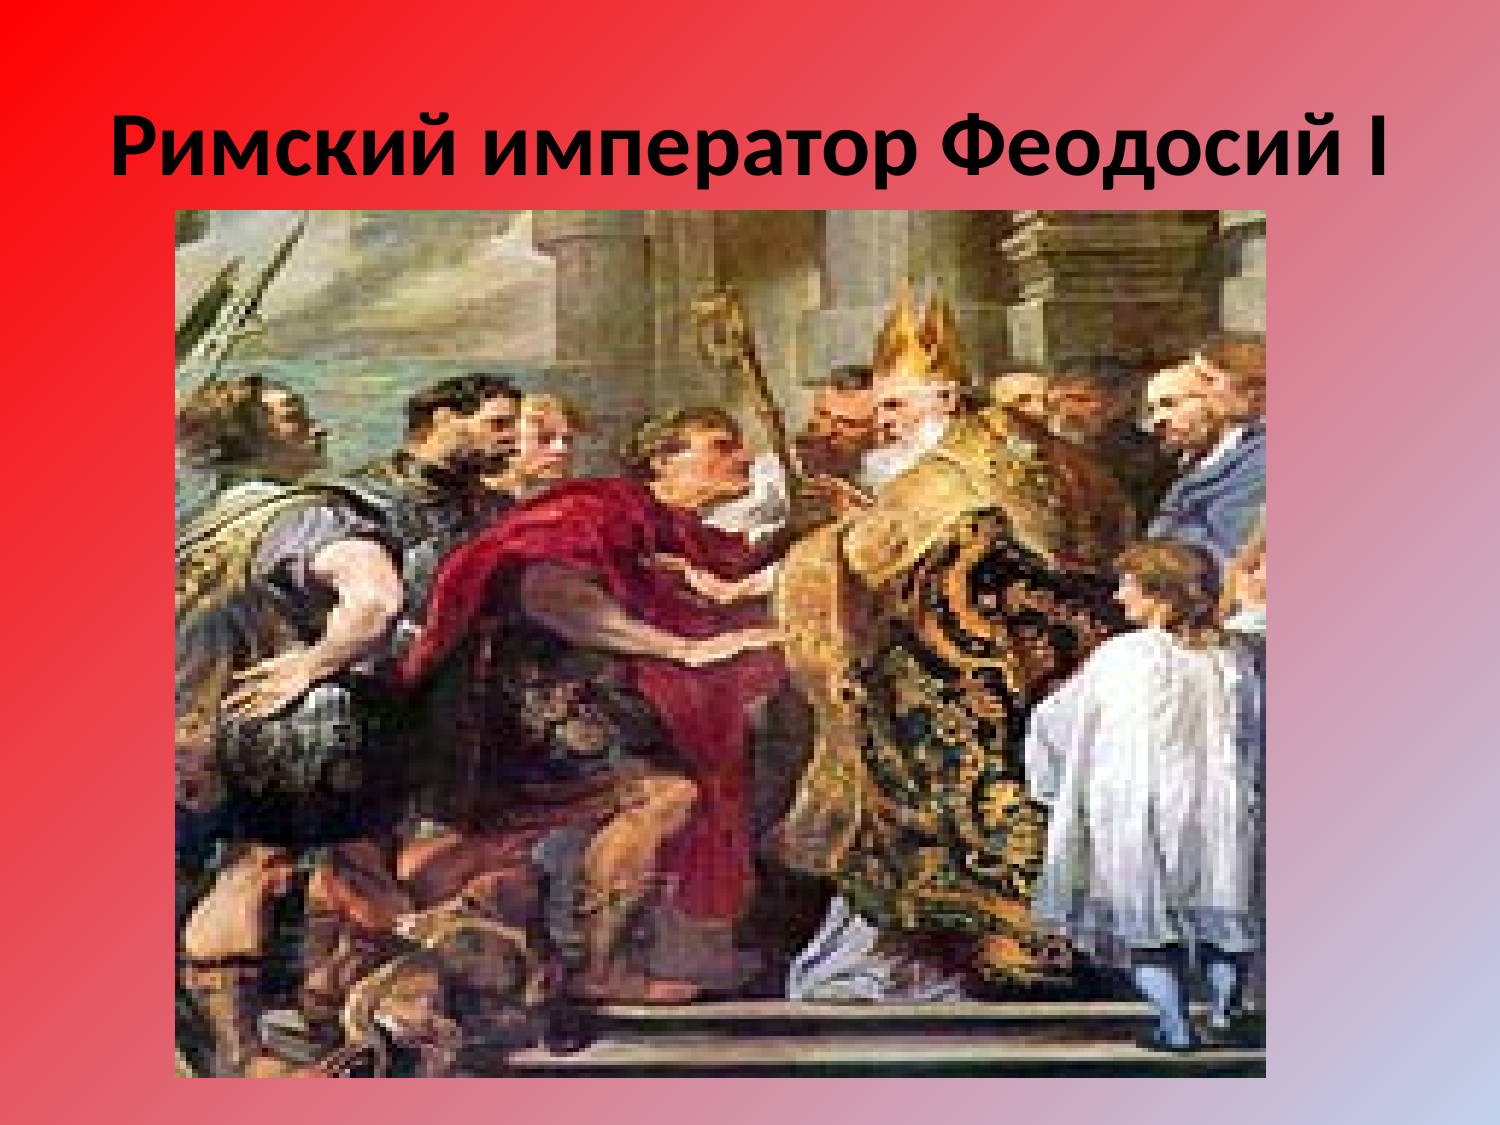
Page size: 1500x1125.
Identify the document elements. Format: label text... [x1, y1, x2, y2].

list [175, 210, 1266, 1079]
title Римский император Феодосий I [75, 45, 1425, 233]
